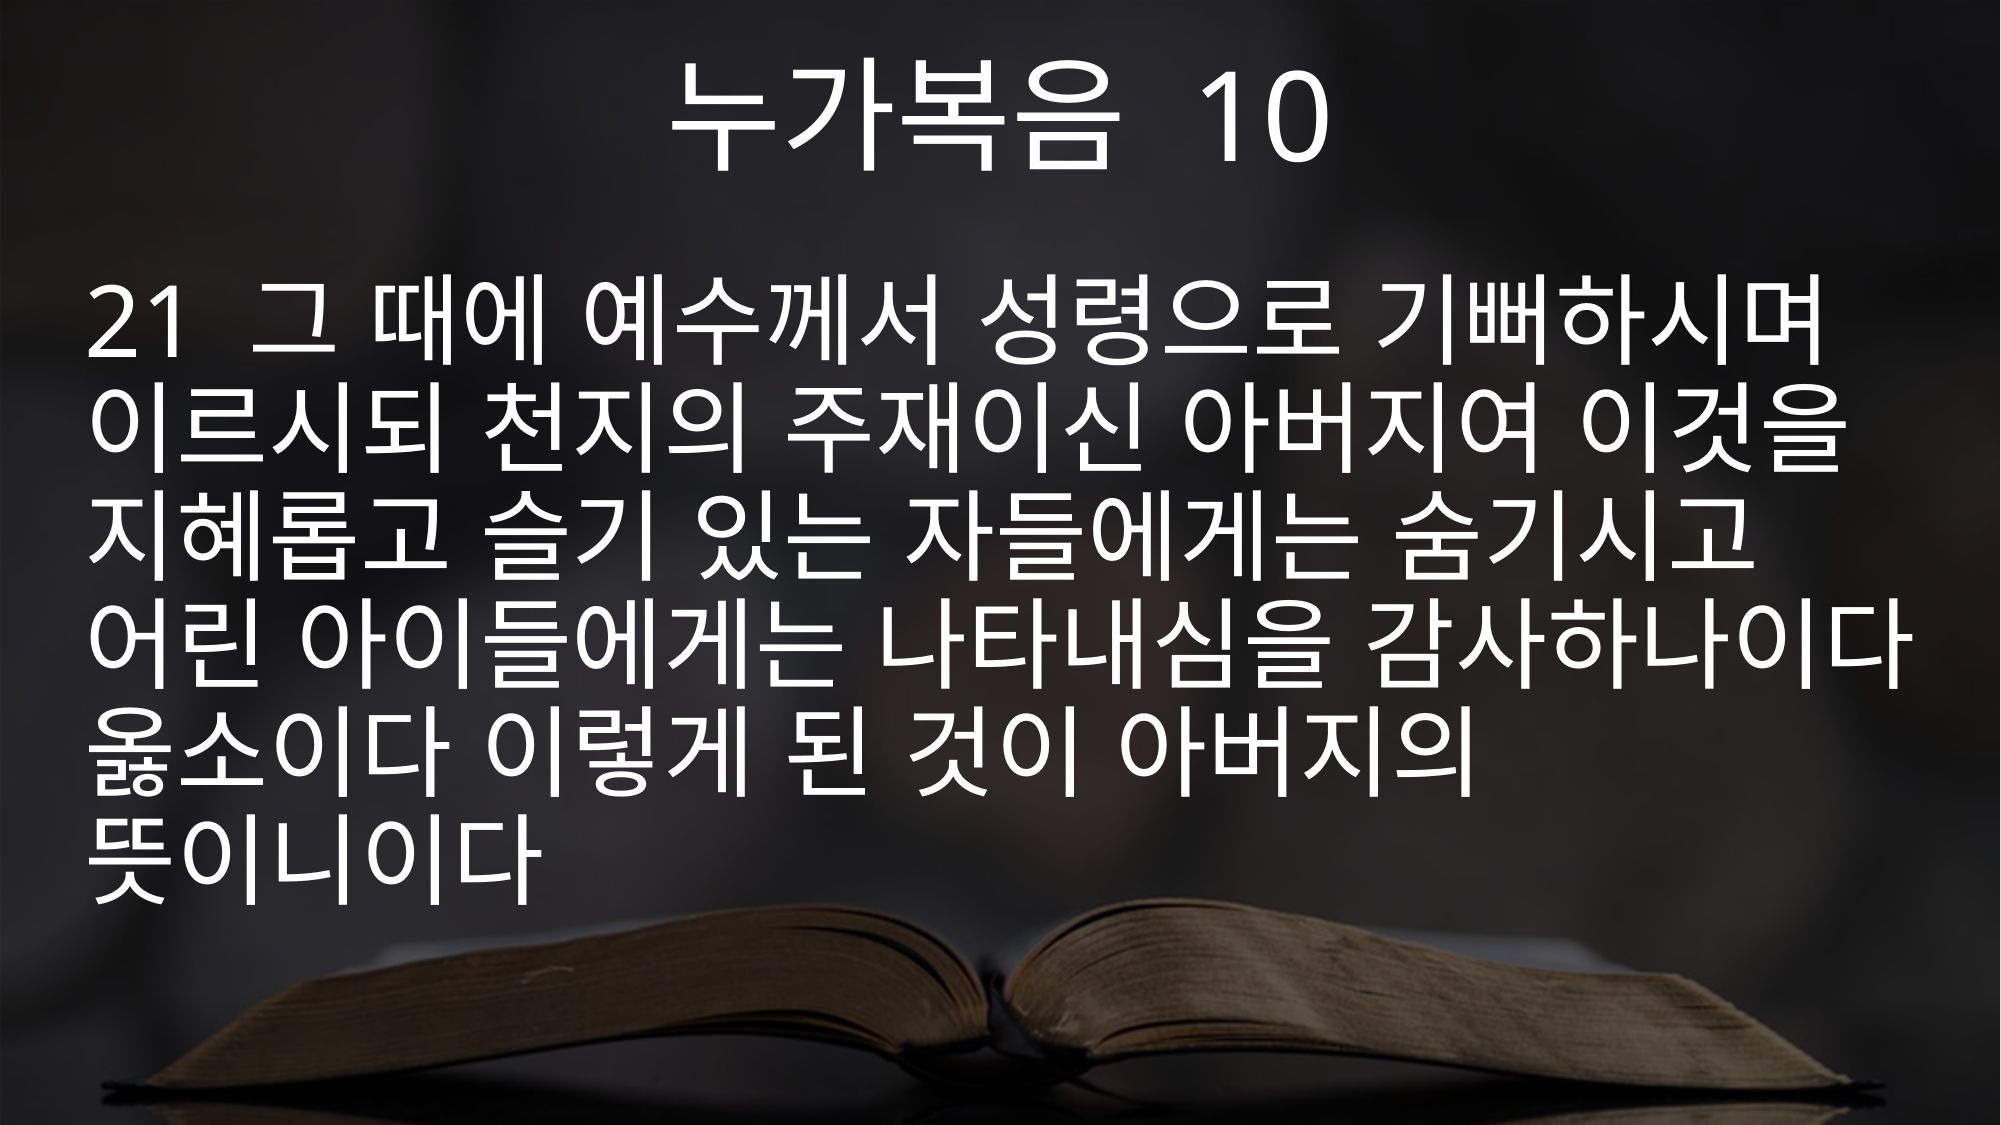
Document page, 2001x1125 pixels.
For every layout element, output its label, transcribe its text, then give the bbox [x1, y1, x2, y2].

footer 누가복음 10 [0, 32, 2000, 192]
list 21 그 때에 예수께서 성령으로 기뻐하시며 이르시되 천지의 주재이신 아버지여 이것을 지혜롭고 슬기 있는 자들에게는 숨기시고 어린 아이들에게는 나타내심을 감사하나이다 옳소이다 이렇게 된 것이 아버지의 뜻이니이다 [69, 263, 1953, 423]
picture [0, 0, 2001, 1125]
